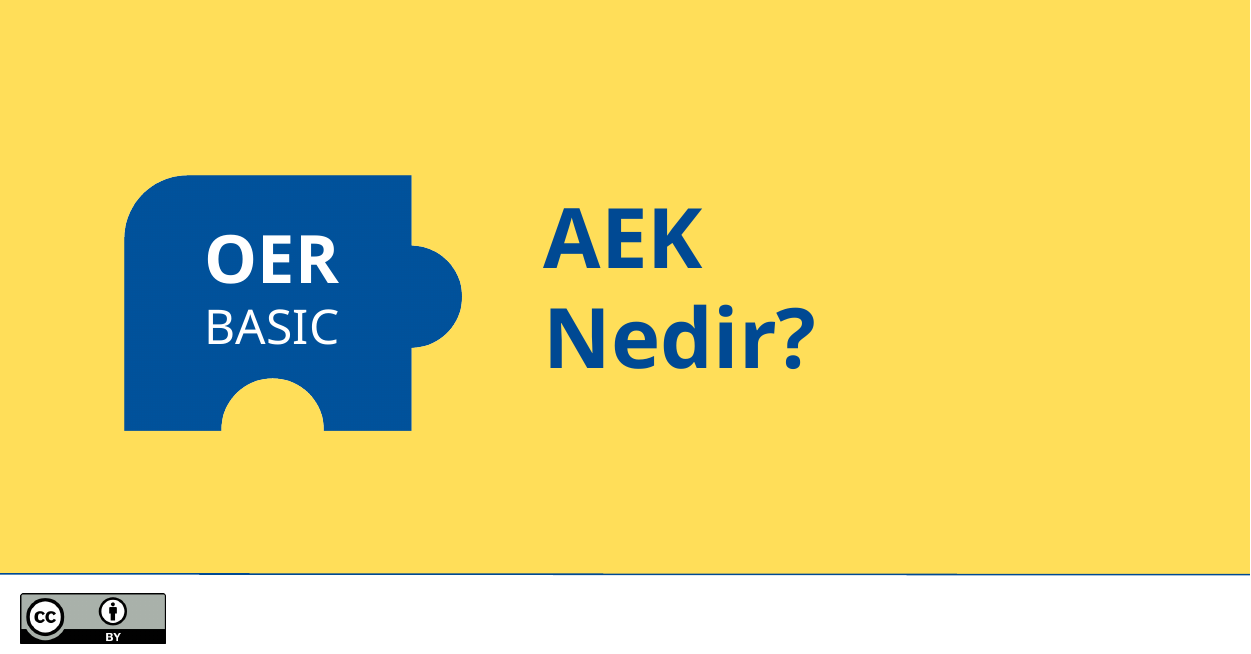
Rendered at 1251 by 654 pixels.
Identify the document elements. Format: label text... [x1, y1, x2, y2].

text_box [0, 582, 1250, 654]
text_box OER BASIC [466, 202, 706, 370]
text_box AEK Nedir? [531, 173, 831, 398]
picture [20, 592, 166, 645]
picture [124, 174, 462, 432]
